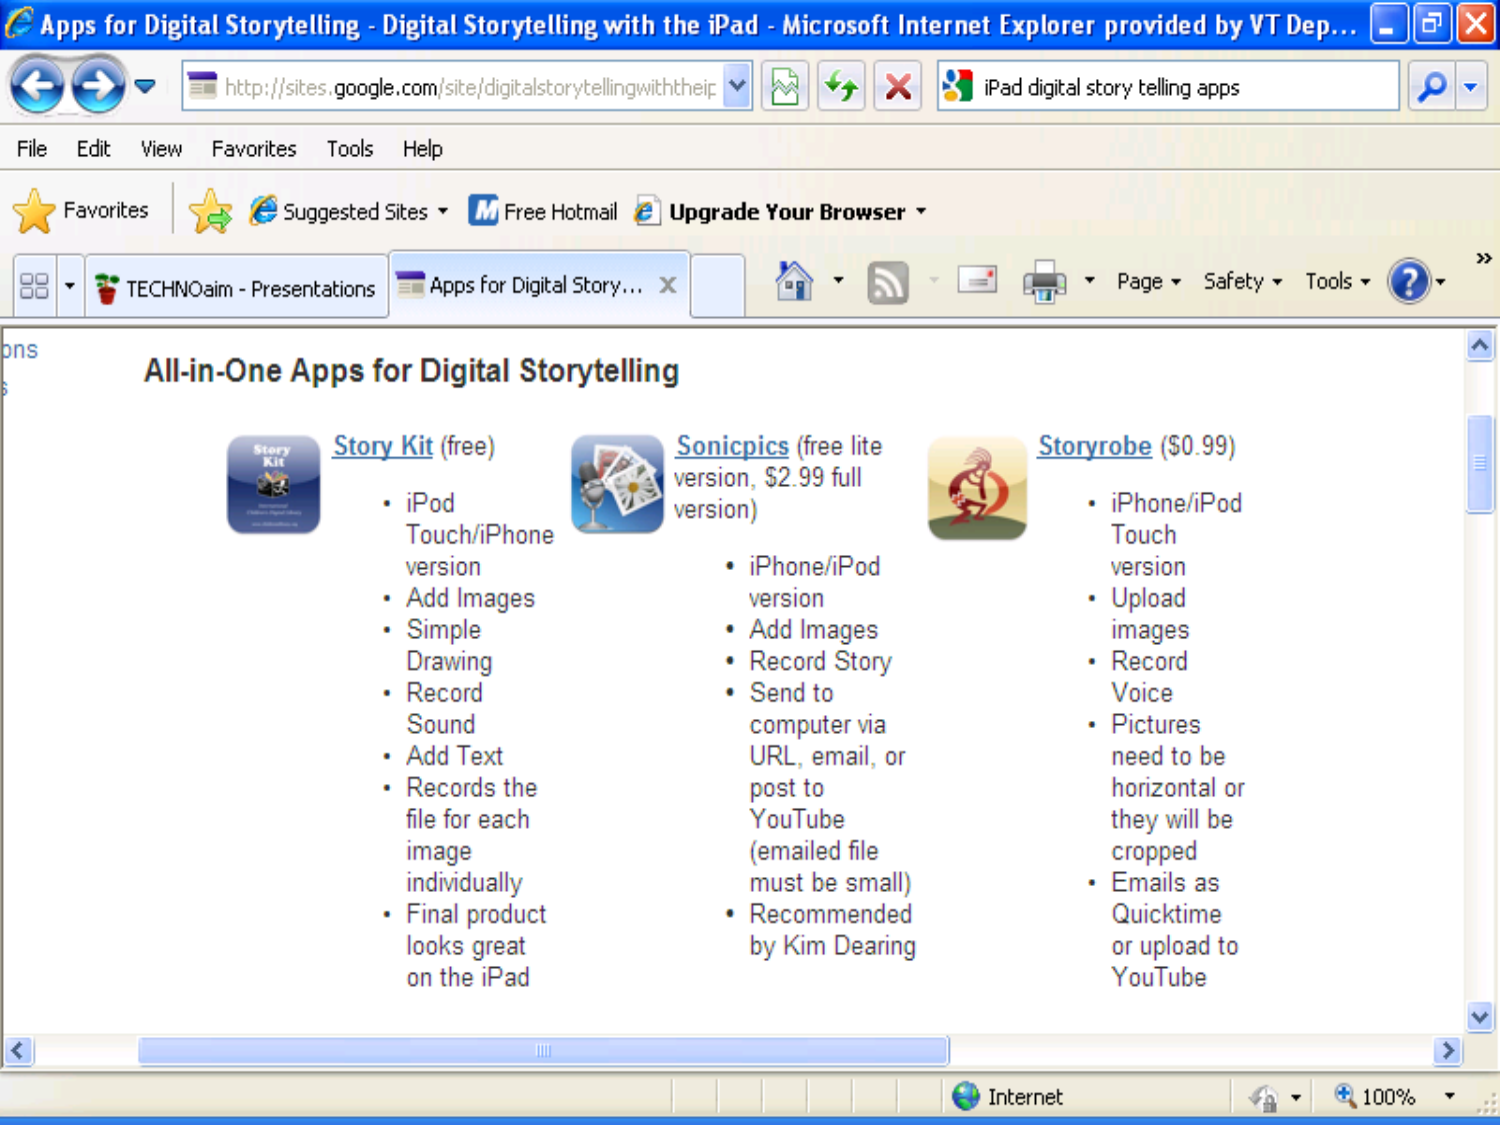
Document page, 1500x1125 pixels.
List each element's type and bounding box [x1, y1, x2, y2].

list [0, 0, 1500, 1125]
